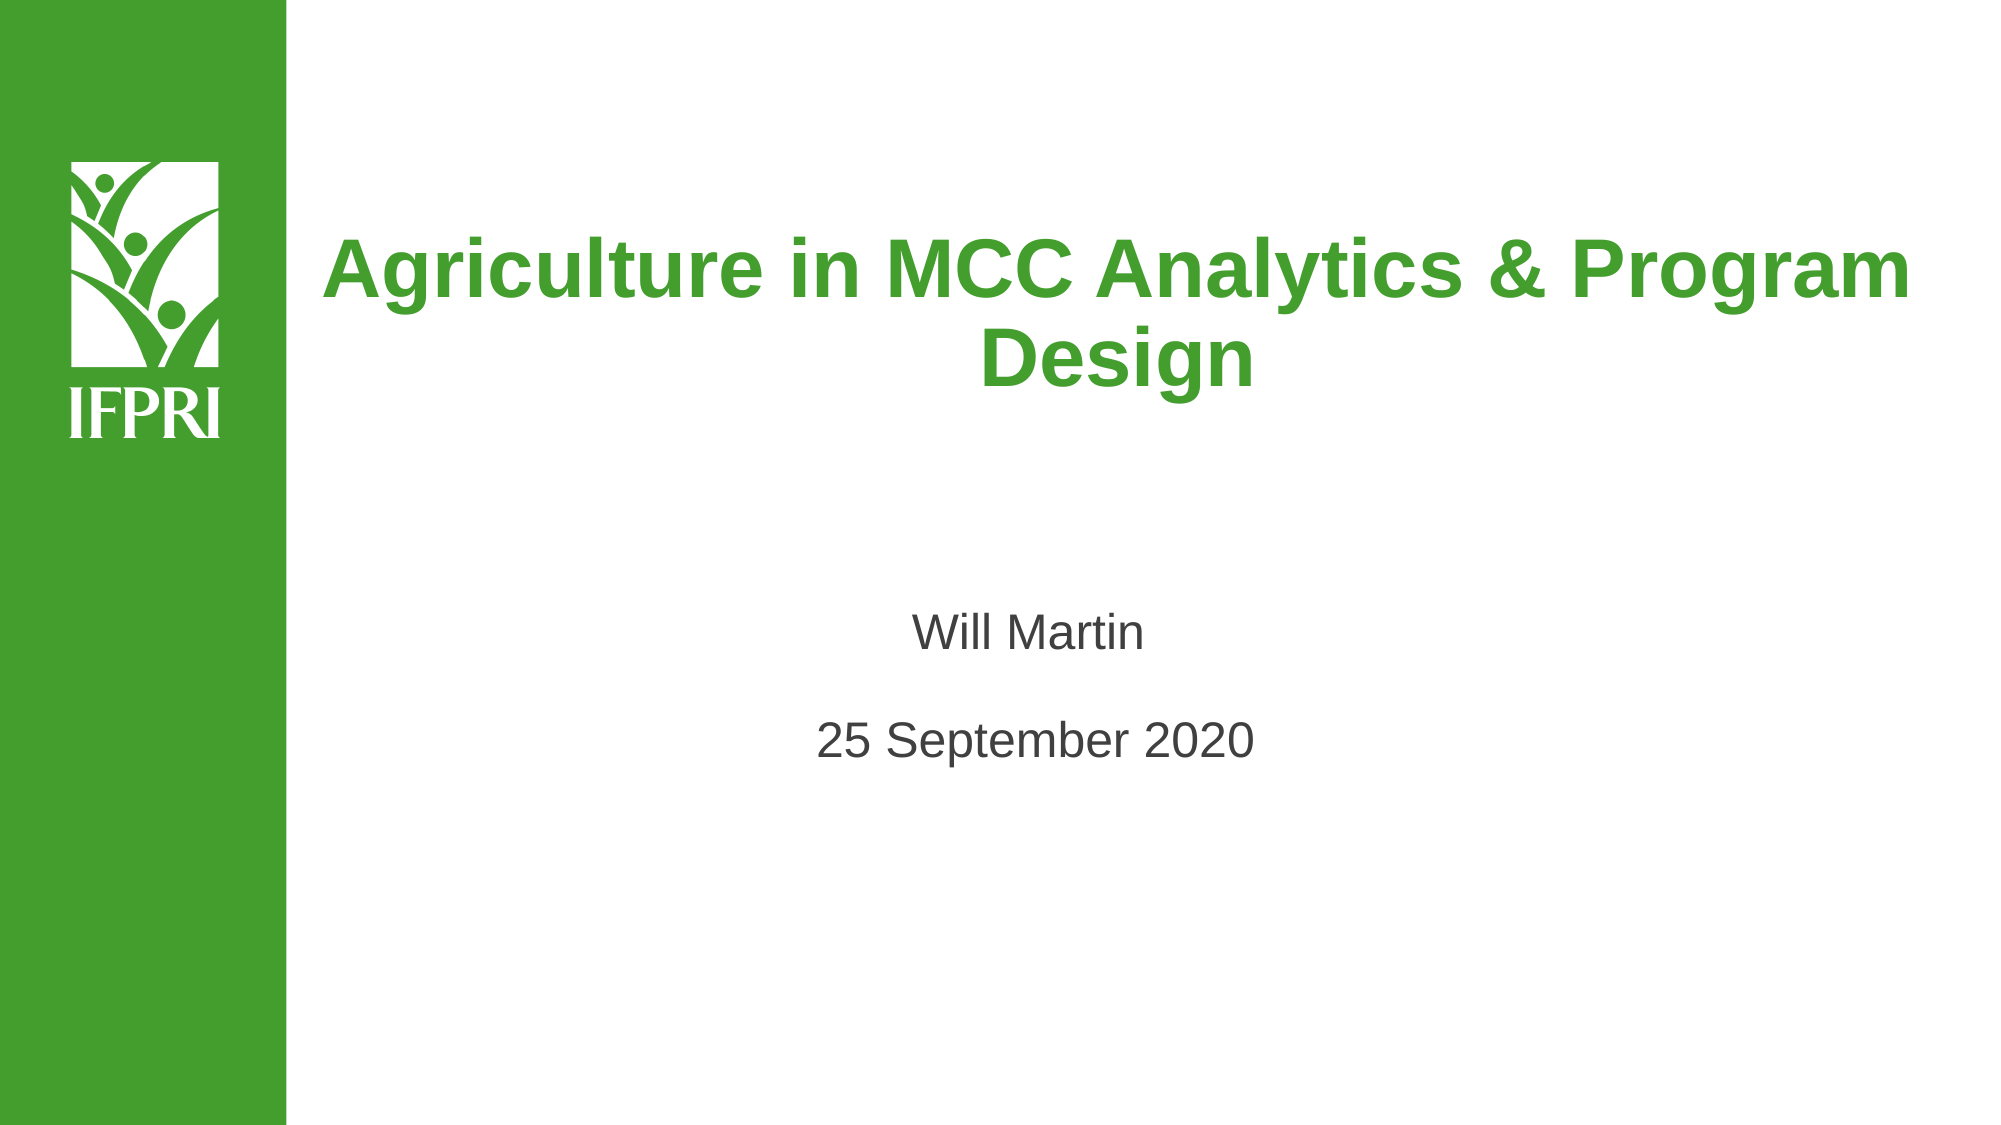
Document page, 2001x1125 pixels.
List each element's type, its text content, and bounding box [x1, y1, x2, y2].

text_box Will Martin 25 September 2020 [357, 599, 1714, 884]
text_box Agriculture in MCC Analytics & Program Design [262, 195, 1974, 413]
